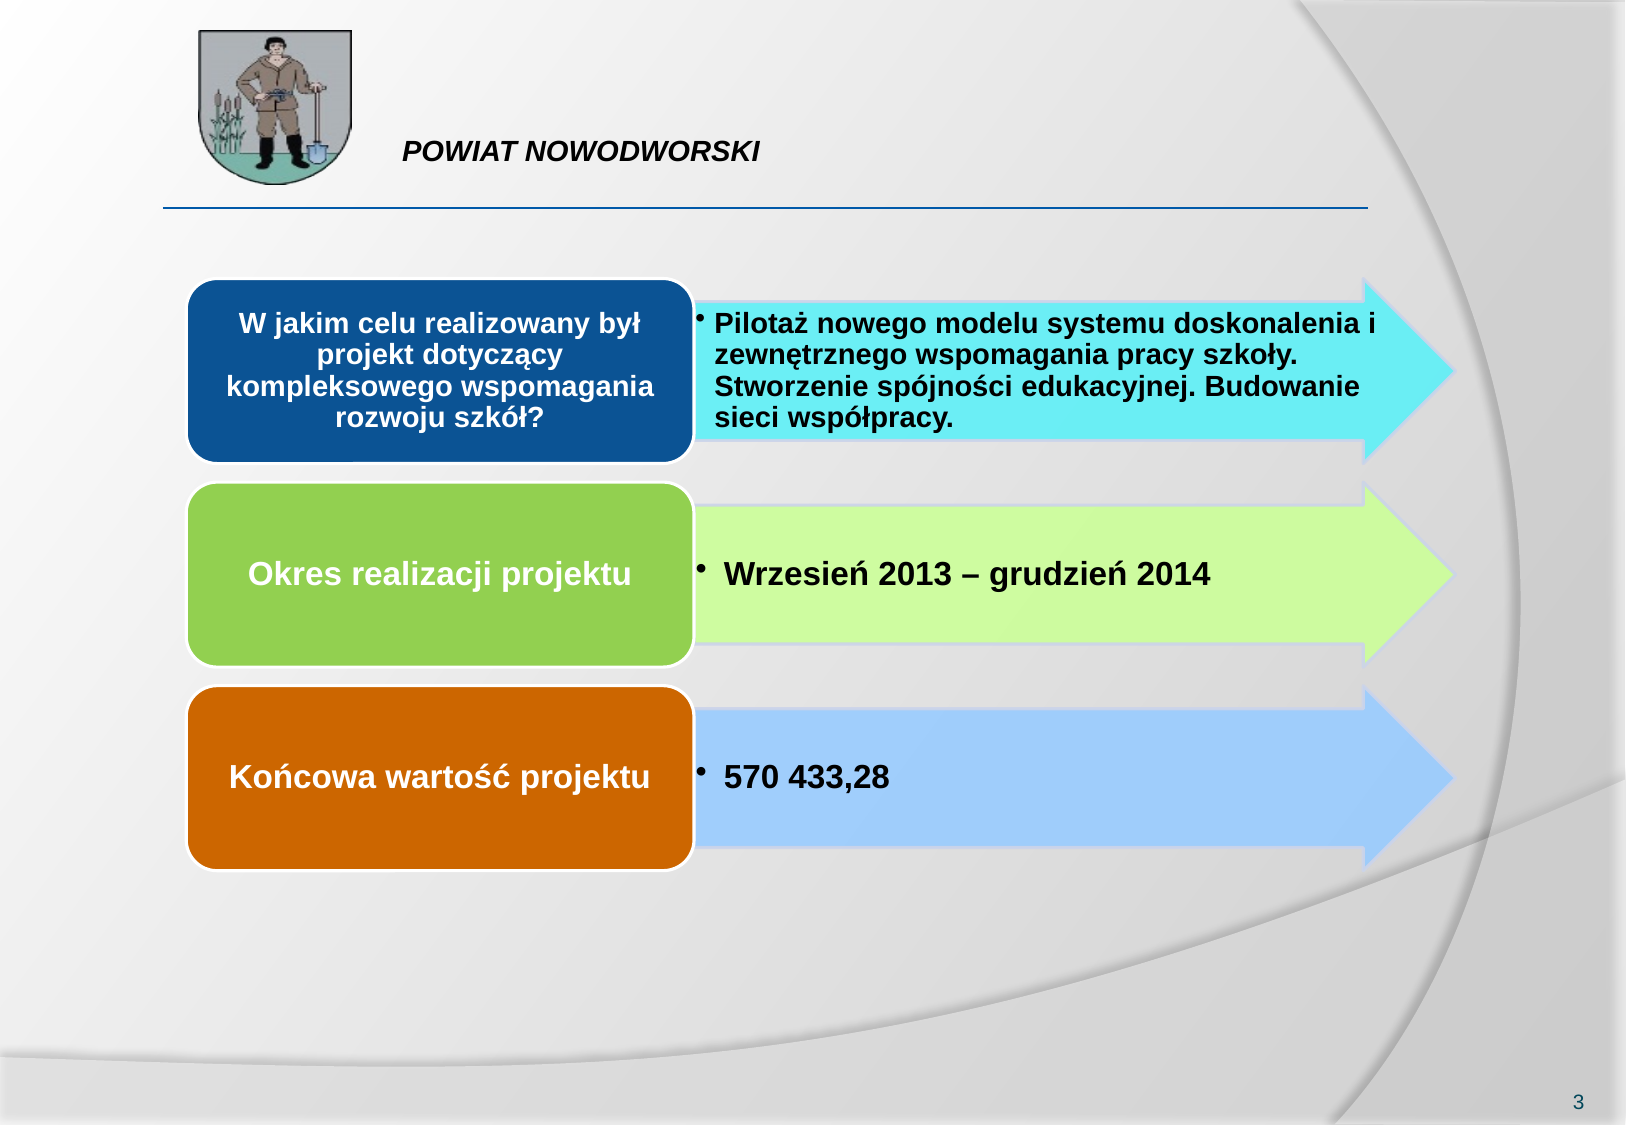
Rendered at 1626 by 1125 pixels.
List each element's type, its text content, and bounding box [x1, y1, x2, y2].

slide_number 3 [1448, 1053, 1585, 1114]
text_box POWIAT NOWODWORSKI [387, 125, 1203, 176]
picture [197, 30, 352, 185]
title [81, 219, 1422, 835]
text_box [185, 278, 1456, 872]
